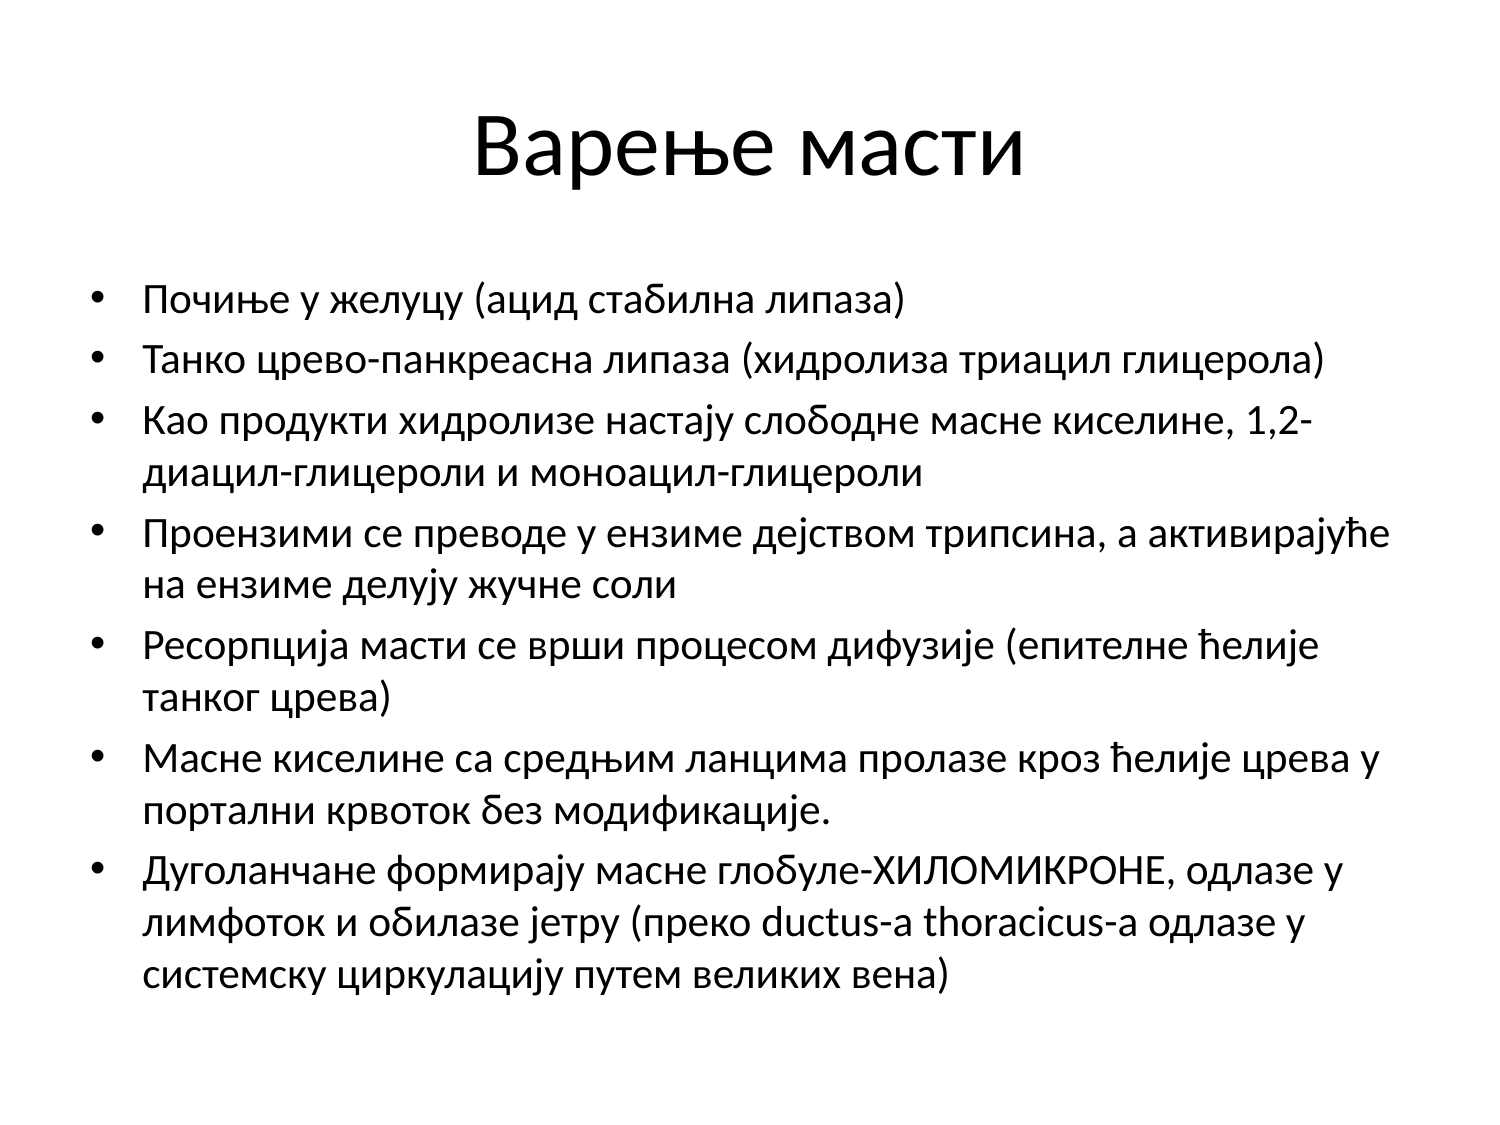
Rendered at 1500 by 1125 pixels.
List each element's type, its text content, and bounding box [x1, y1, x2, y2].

title Варење масти [75, 45, 1425, 233]
list Почиње у желуцу (ацид стабилна липаза) Танко црево-панкреасна липаза (хидролиза триацил глицерола) Као продукти хидролизе настају слободне масне киселине, 1,2-диацил-глицероли и моноацил-глицероли Проензими се преводе у ензиме дејством трипсина, а активирајуће на ензиме делују жучне соли Ресорпција масти се врши процесом дифузије (епителне ћелије танког црева) Масне киселине са средњим ланцима пролазе кроз ћелије црева у портални крвоток без модификације. Дуголанчане формирају масне глобуле-ХИЛОМИКРОНЕ, одлазе у лимфоток и обилазе јетру (преко ductus-a thoracicus-a одлазе у системску циркулацију путем великих вена) [75, 262, 1425, 1005]
